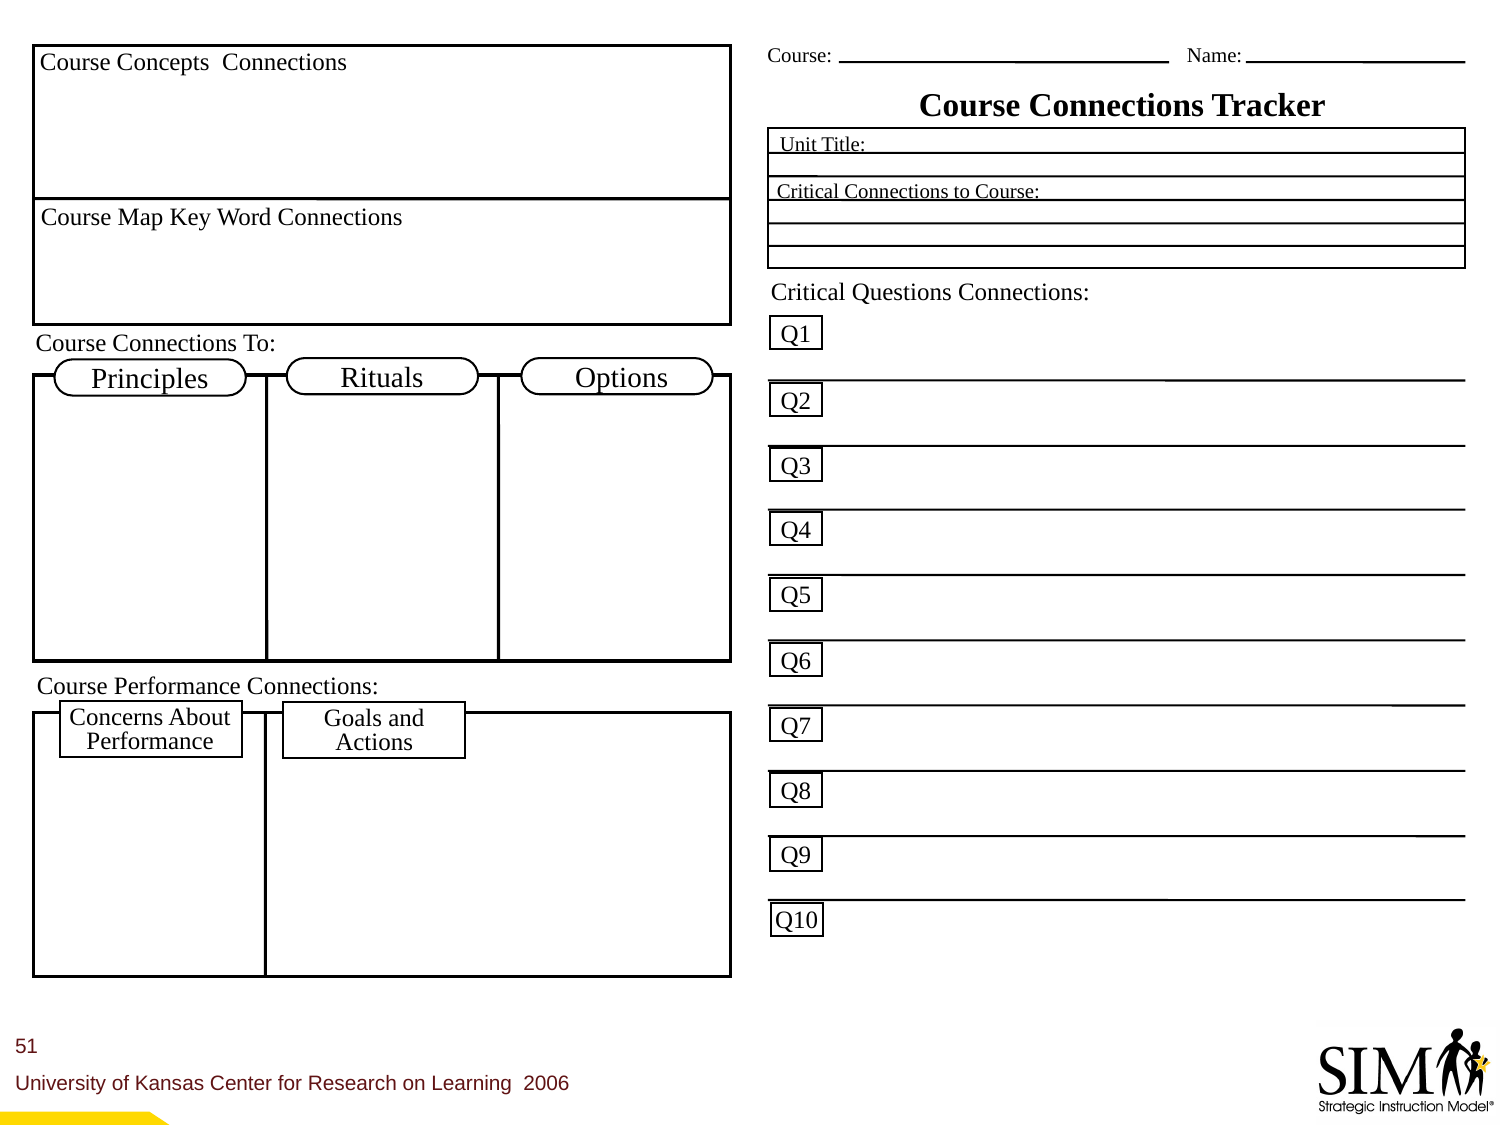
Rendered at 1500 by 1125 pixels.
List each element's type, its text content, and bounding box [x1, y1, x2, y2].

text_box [18, 37, 731, 977]
footer University of Kansas Center for Research on Learning 2006 [0, 1062, 626, 1101]
slide_number 51 [0, 1024, 313, 1062]
picture [1316, 1020, 1500, 1125]
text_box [752, 34, 1466, 942]
